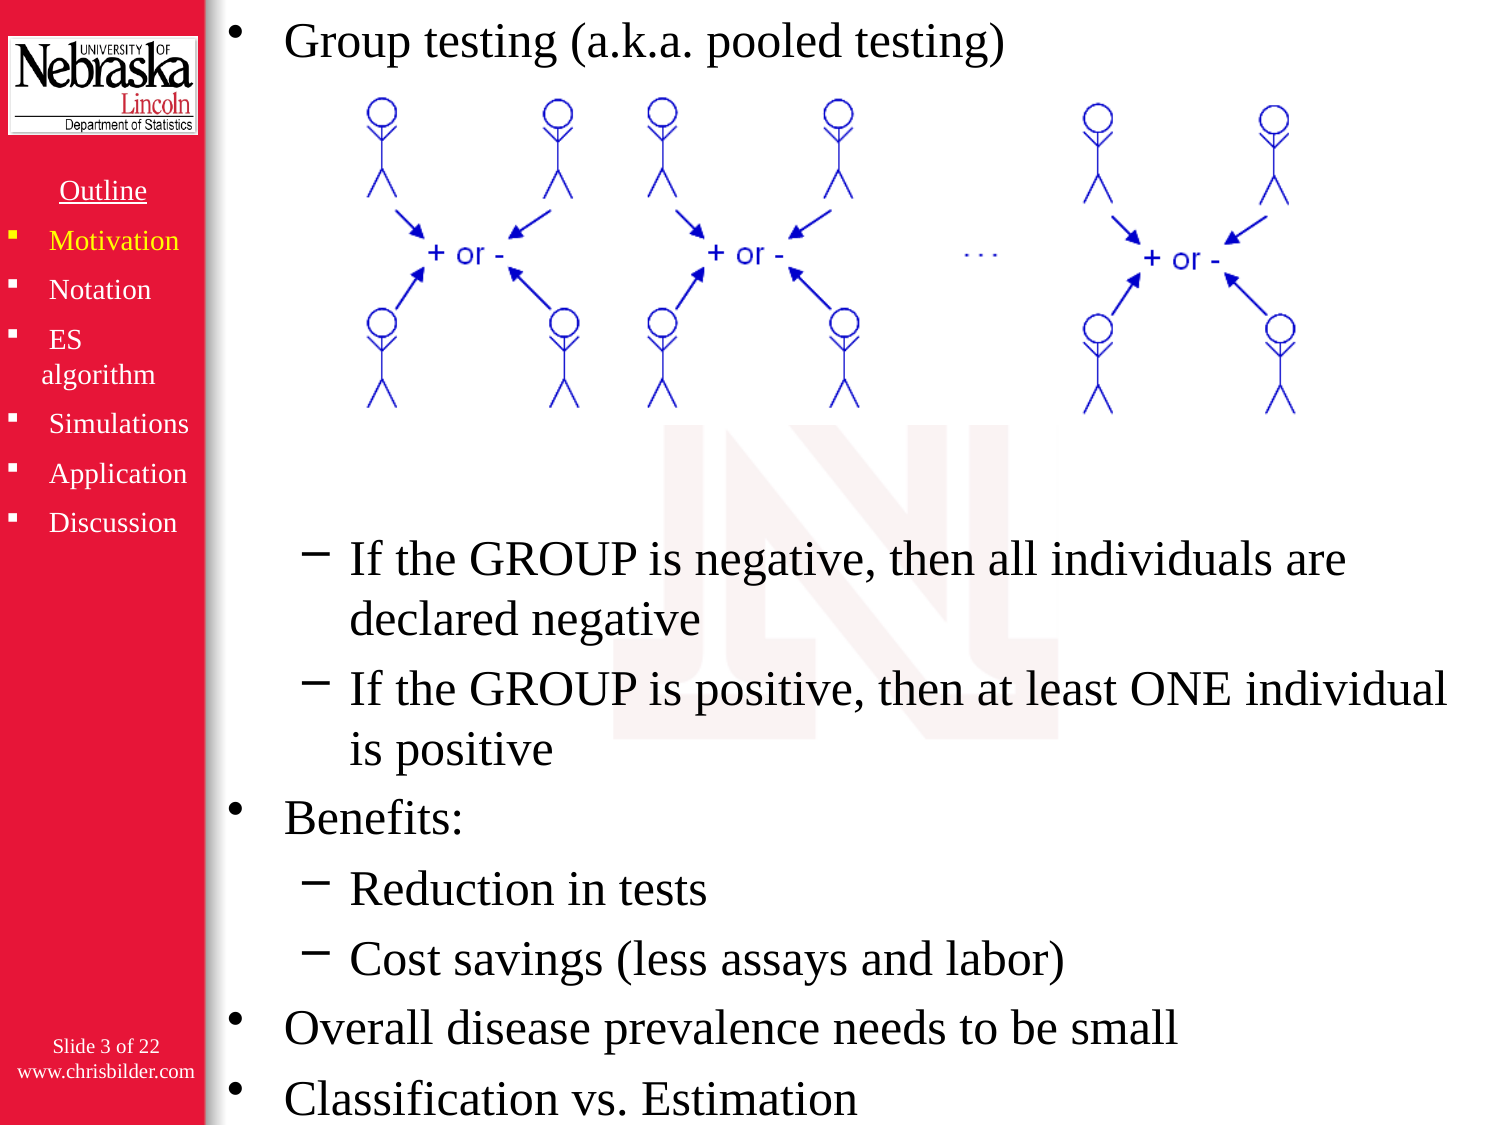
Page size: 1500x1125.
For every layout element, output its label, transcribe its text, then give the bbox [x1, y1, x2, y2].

text_box Outline Motivation Notation ES algorithm Simulations Application Discussion [5, 171, 201, 539]
list Group testing (a.k.a. pooled testing) If the GROUP is negative, then all individuals are declared negative If the GROUP is positive, then at least ONE individual is positive Benefits: Reduction in tests Cost savings (less assays and labor) Overall disease prevalence needs to be small Classification vs. Estimation [212, 0, 1500, 1100]
picture [0, 0, 1500, 1125]
picture [355, 87, 1310, 426]
